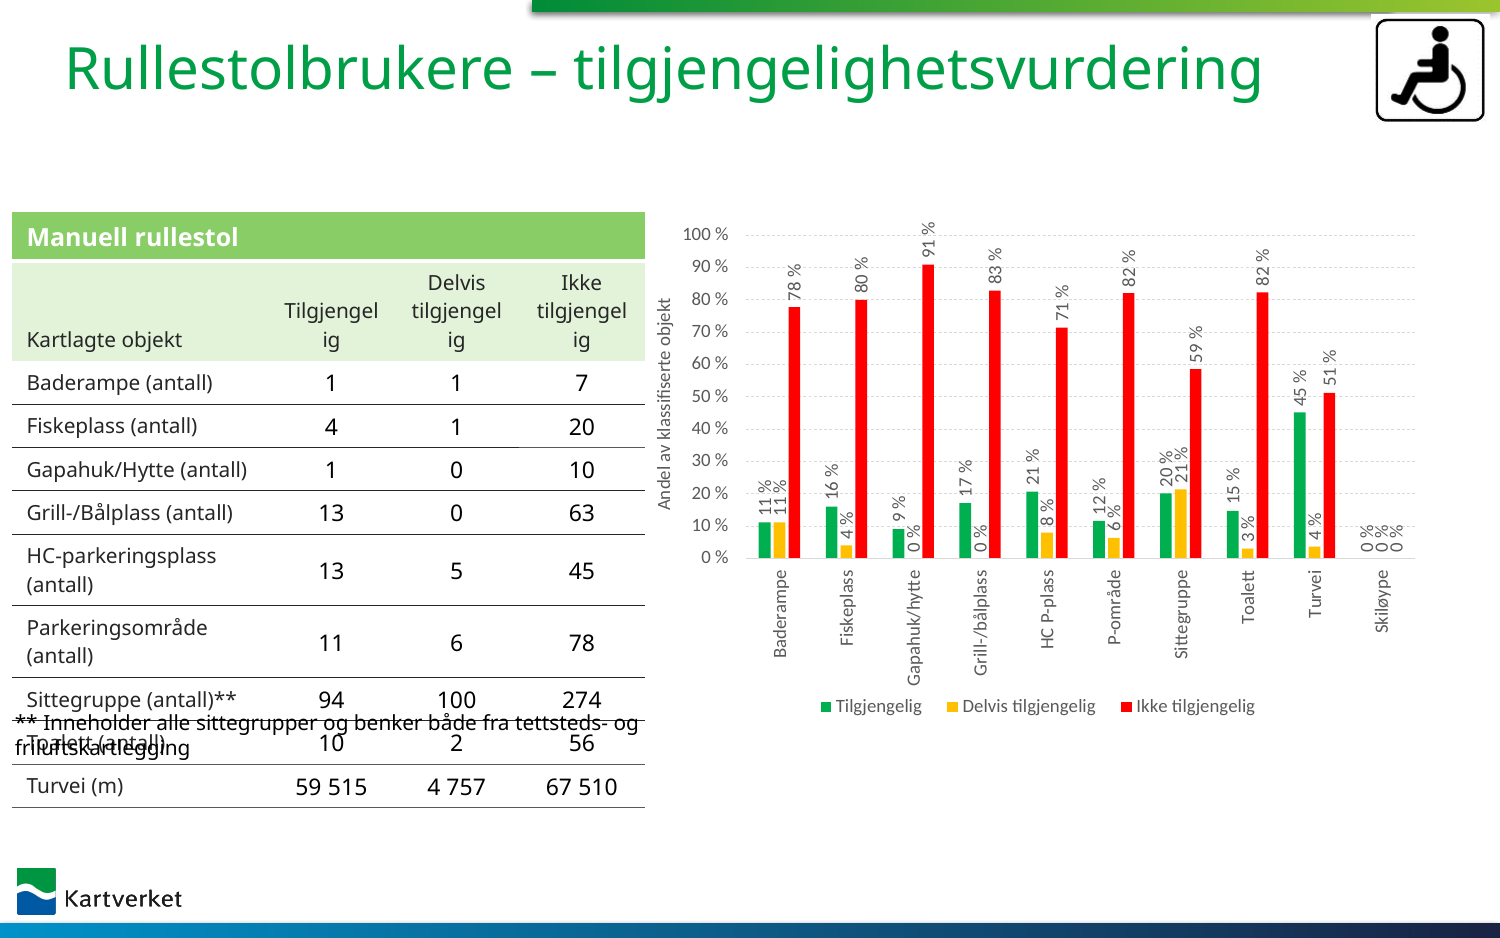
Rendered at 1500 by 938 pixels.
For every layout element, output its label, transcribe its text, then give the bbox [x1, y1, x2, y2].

table_cell Baderampe (antall) [12, 361, 269, 404]
table_cell Grill-/Bålplass (antall) [12, 491, 269, 534]
picture [643, 218, 1426, 728]
table_cell 1 [394, 405, 519, 447]
table_cell 0 [394, 448, 519, 490]
table_cell 13 [269, 491, 394, 534]
table_cell 11 [269, 606, 394, 677]
table_cell 45 [519, 535, 638, 605]
table_cell Tilgjengelig [269, 263, 394, 361]
table_cell 1 [269, 448, 394, 490]
picture [1371, 13, 1491, 127]
table_cell Gapahuk/Hytte (antall) [12, 448, 269, 490]
table_cell 274 [519, 678, 638, 702]
table_cell Ikke tilgjengelig [519, 263, 638, 361]
table_cell 63 [519, 491, 638, 534]
table_cell 20 [519, 405, 638, 447]
table_cell Sittegruppe (antall)** [12, 678, 269, 702]
text_box Rullestolbrukere – tilgjengelighetsvurdering [49, 12, 1372, 109]
table_header Manuell rullestol [12, 212, 645, 259]
table_cell 0 [394, 491, 519, 534]
table_cell 1 [394, 361, 519, 404]
table_cell 4 [269, 405, 394, 447]
table_cell 100 [394, 678, 519, 702]
table_cell Turvei (m) [12, 768, 269, 807]
table_cell 78 [519, 606, 638, 677]
table_cell HC-parkeringsplass (antall) [12, 535, 269, 605]
table_cell 10 [519, 448, 638, 490]
table_cell Kartlagte objekt [12, 263, 269, 361]
table_cell Parkeringsområde (antall) [12, 606, 269, 677]
table_cell Fiskeplass (antall) [12, 405, 269, 447]
table_cell 5 [394, 535, 519, 605]
table_cell Delvis tilgjengelig [394, 263, 519, 361]
table_cell 6 [394, 606, 519, 677]
table_cell 67 510 [519, 768, 645, 807]
table_cell 59 515 [269, 768, 394, 807]
table_cell 4 757 [394, 768, 519, 807]
text_box ** Inneholder alle sittegrupper og benker både fra tettsteds- og friluftskartlegging [0, 702, 745, 768]
table_cell 1 [269, 361, 394, 404]
table_cell 13 [269, 535, 394, 605]
table_cell 7 [519, 361, 638, 404]
table_cell 94 [269, 678, 394, 702]
